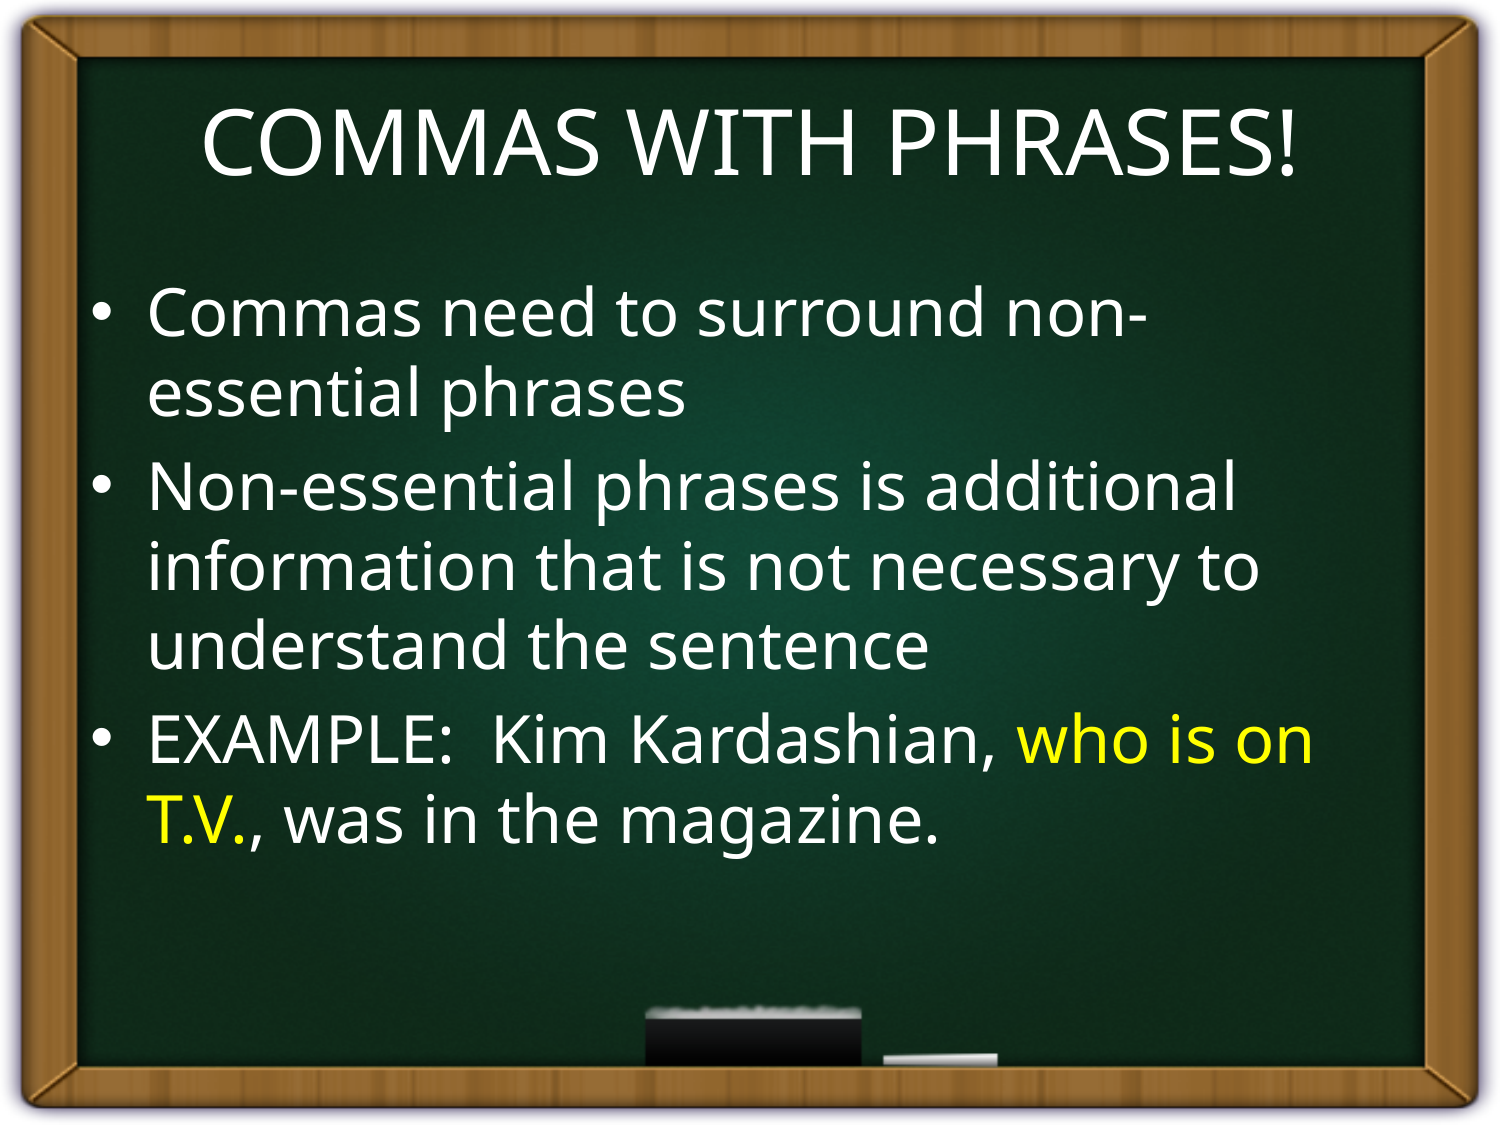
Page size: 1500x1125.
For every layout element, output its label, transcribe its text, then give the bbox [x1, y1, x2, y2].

picture [0, 0, 1500, 1125]
list Commas need to surround non-essential phrases Non-essential phrases is additional information that is not necessary to understand the sentence EXAMPLE: Kim Kardashian, who is on T.V., was in the magazine. [75, 262, 1425, 1005]
title COMMAS WITH PHRASES! [75, 45, 1425, 233]
